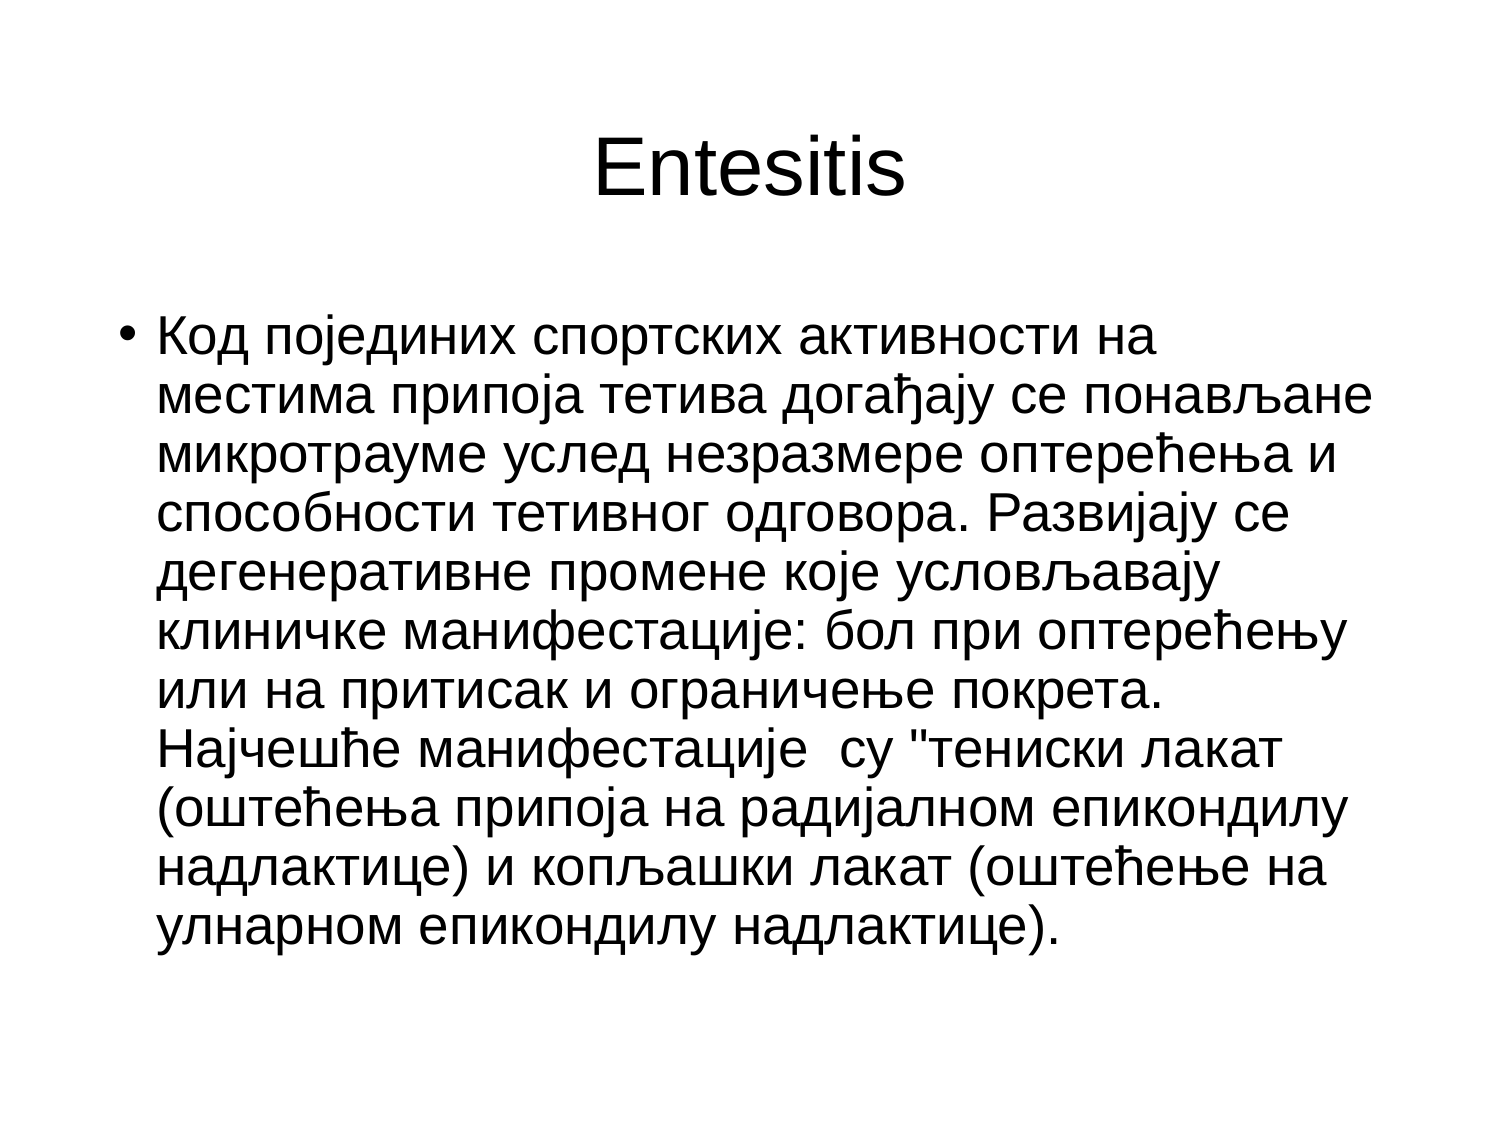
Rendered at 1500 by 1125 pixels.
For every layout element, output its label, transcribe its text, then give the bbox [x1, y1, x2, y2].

title Entesitis [103, 59, 1397, 278]
list Код појединих спортских активности на местима припоја тетива догађају се понављане микротрауме услед незразмере оптерећења и способности тетивног одговора. Развијају се дегенеративне промене које условљавају клиничке манифестације: бол при оптерећењу или на притисак и ограничење покрета. Најчешће манифестације су "тениски лакат (оштећења припоја на радијалном епикондилу надлактице) и копљашки лакат (оштећење на улнарном епикондилу надлактице). [103, 299, 1397, 1014]
